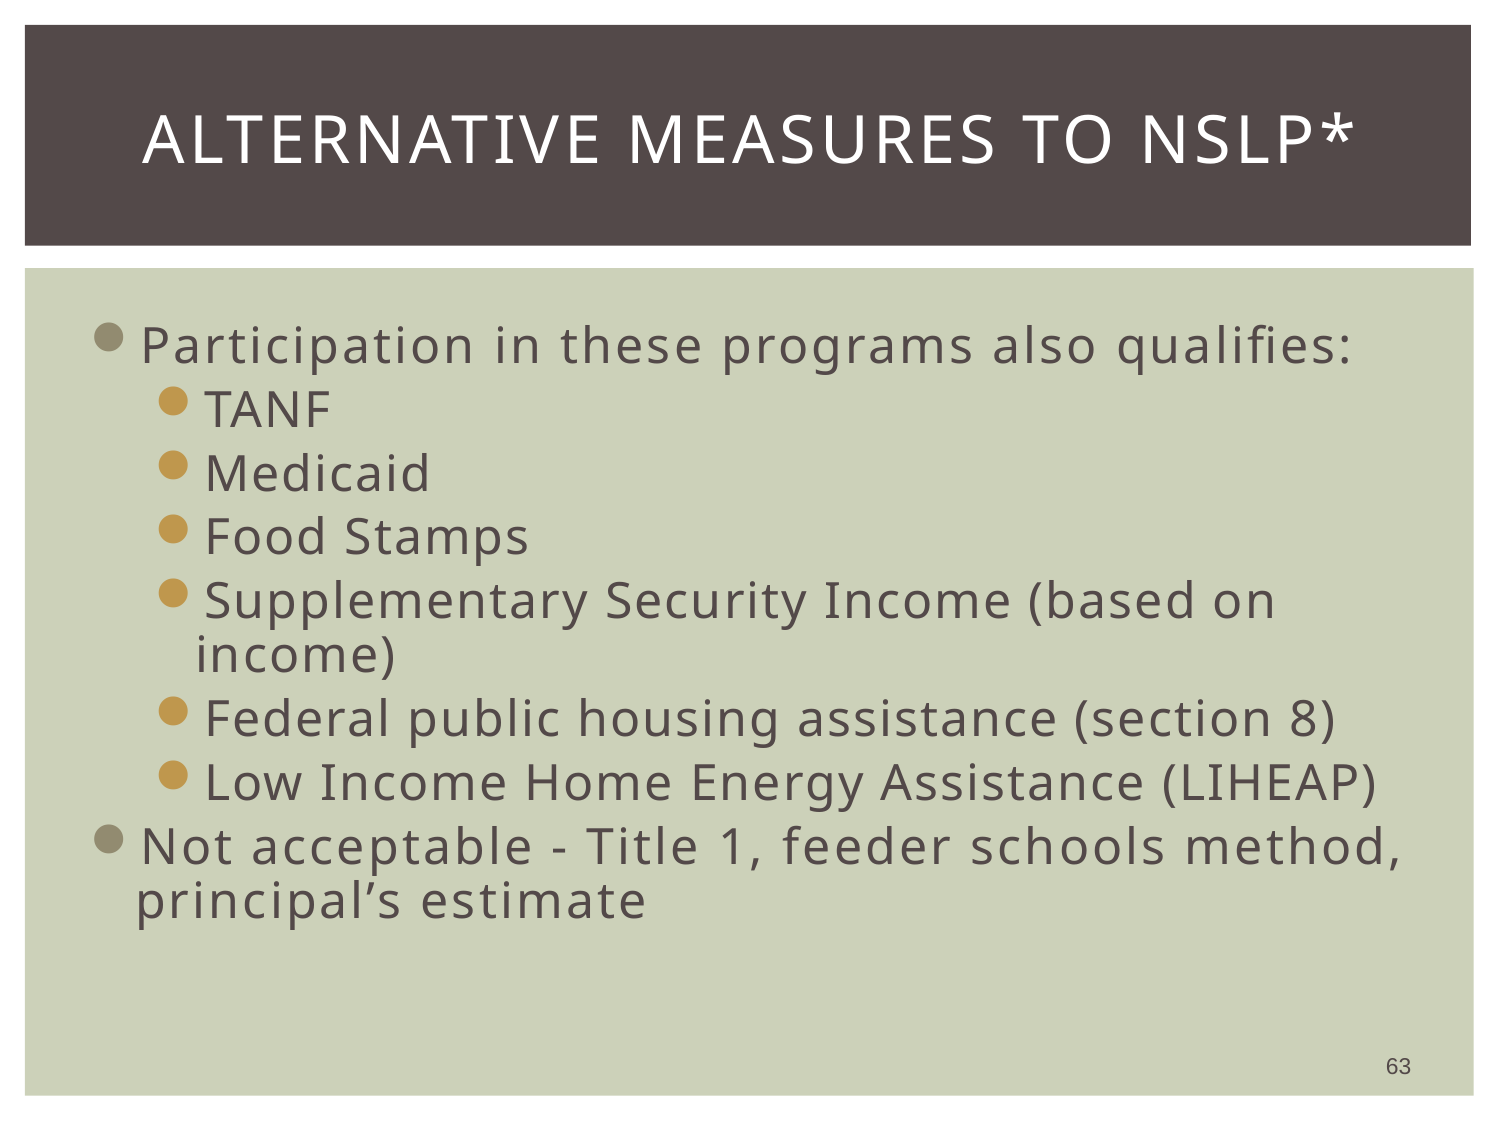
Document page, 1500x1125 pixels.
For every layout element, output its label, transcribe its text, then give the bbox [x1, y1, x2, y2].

list Participation in these programs also qualifies: TANF Medicaid Food Stamps Supplementary Security Income (based on income) Federal public housing assistance (section 8) Low Income Home Energy Assistance (LIHEAP) Not acceptable - Title 1, feeder schools method, principal’s estimate [75, 312, 1463, 988]
title Alternative Measures to NSLP* [75, 87, 1425, 187]
slide_number 63 [1349, 1041, 1448, 1089]
